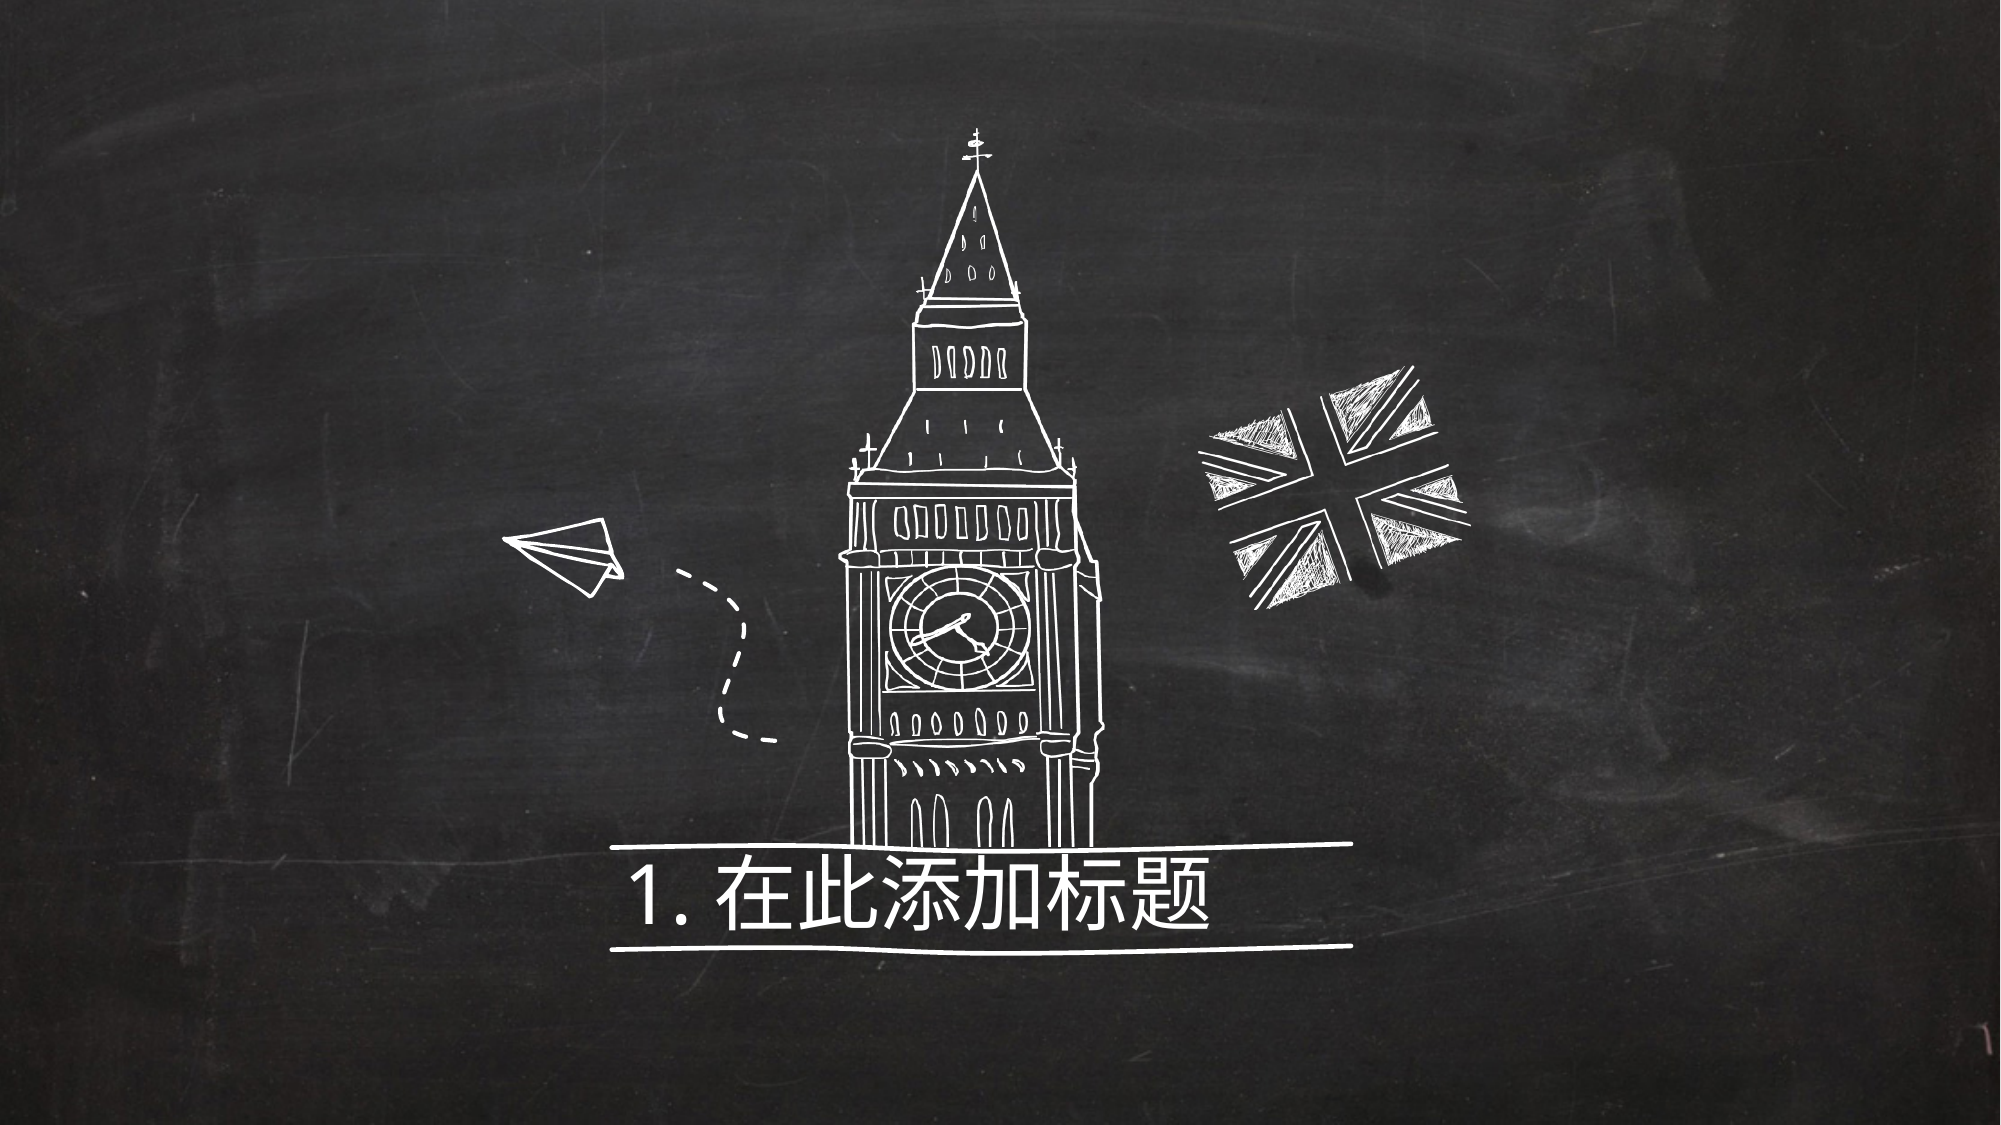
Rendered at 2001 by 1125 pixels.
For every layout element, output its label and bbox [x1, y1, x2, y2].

text_box [501, 517, 778, 742]
text_box [608, 833, 1352, 954]
picture [0, 0, 2001, 1125]
